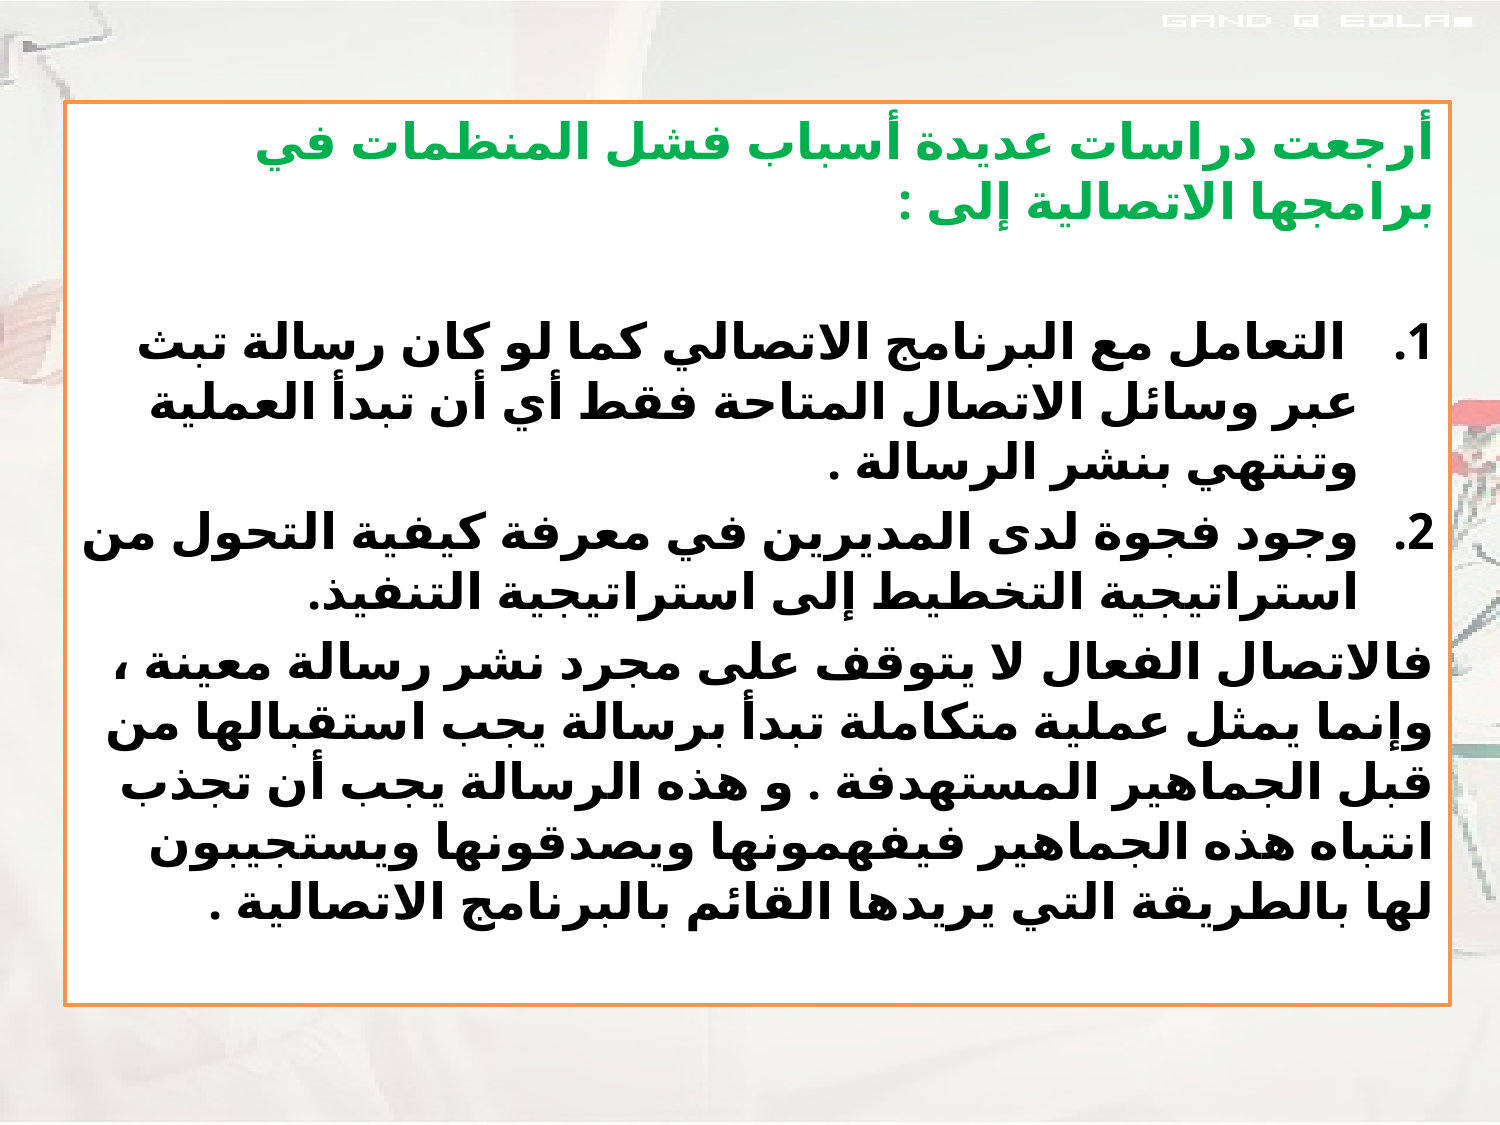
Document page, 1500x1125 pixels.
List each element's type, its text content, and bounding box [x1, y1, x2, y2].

list أرجعت دراسات عديدة أسباب فشل المنظمات في برامجها الاتصالية إلى : التعامل مع البرنامج الاتصالي كما لو كان رسالة تبث عبر وسائل الاتصال المتاحة فقط أي أن تبدأ العملية وتنتهي بنشر الرسالة . وجود فجوة لدى المديرين في معرفة كيفية التحول من استراتيجية التخطيط إلى استراتيجية التنفيذ. فالاتصال الفعال لا يتوقف على مجرد نشر رسالة معينة ، وإنما يمثل عملية متكاملة تبدأ برسالة يجب استقبالها من قبل الجماهير المستهدفة . و هذه الرسالة يجب أن تجذب انتباه هذه الجماهير فيفهمونها ويصدقونها ويستجيبون لها بالطريقة التي يريدها القائم بالبرنامج الاتصالية . [63, 100, 1452, 1007]
